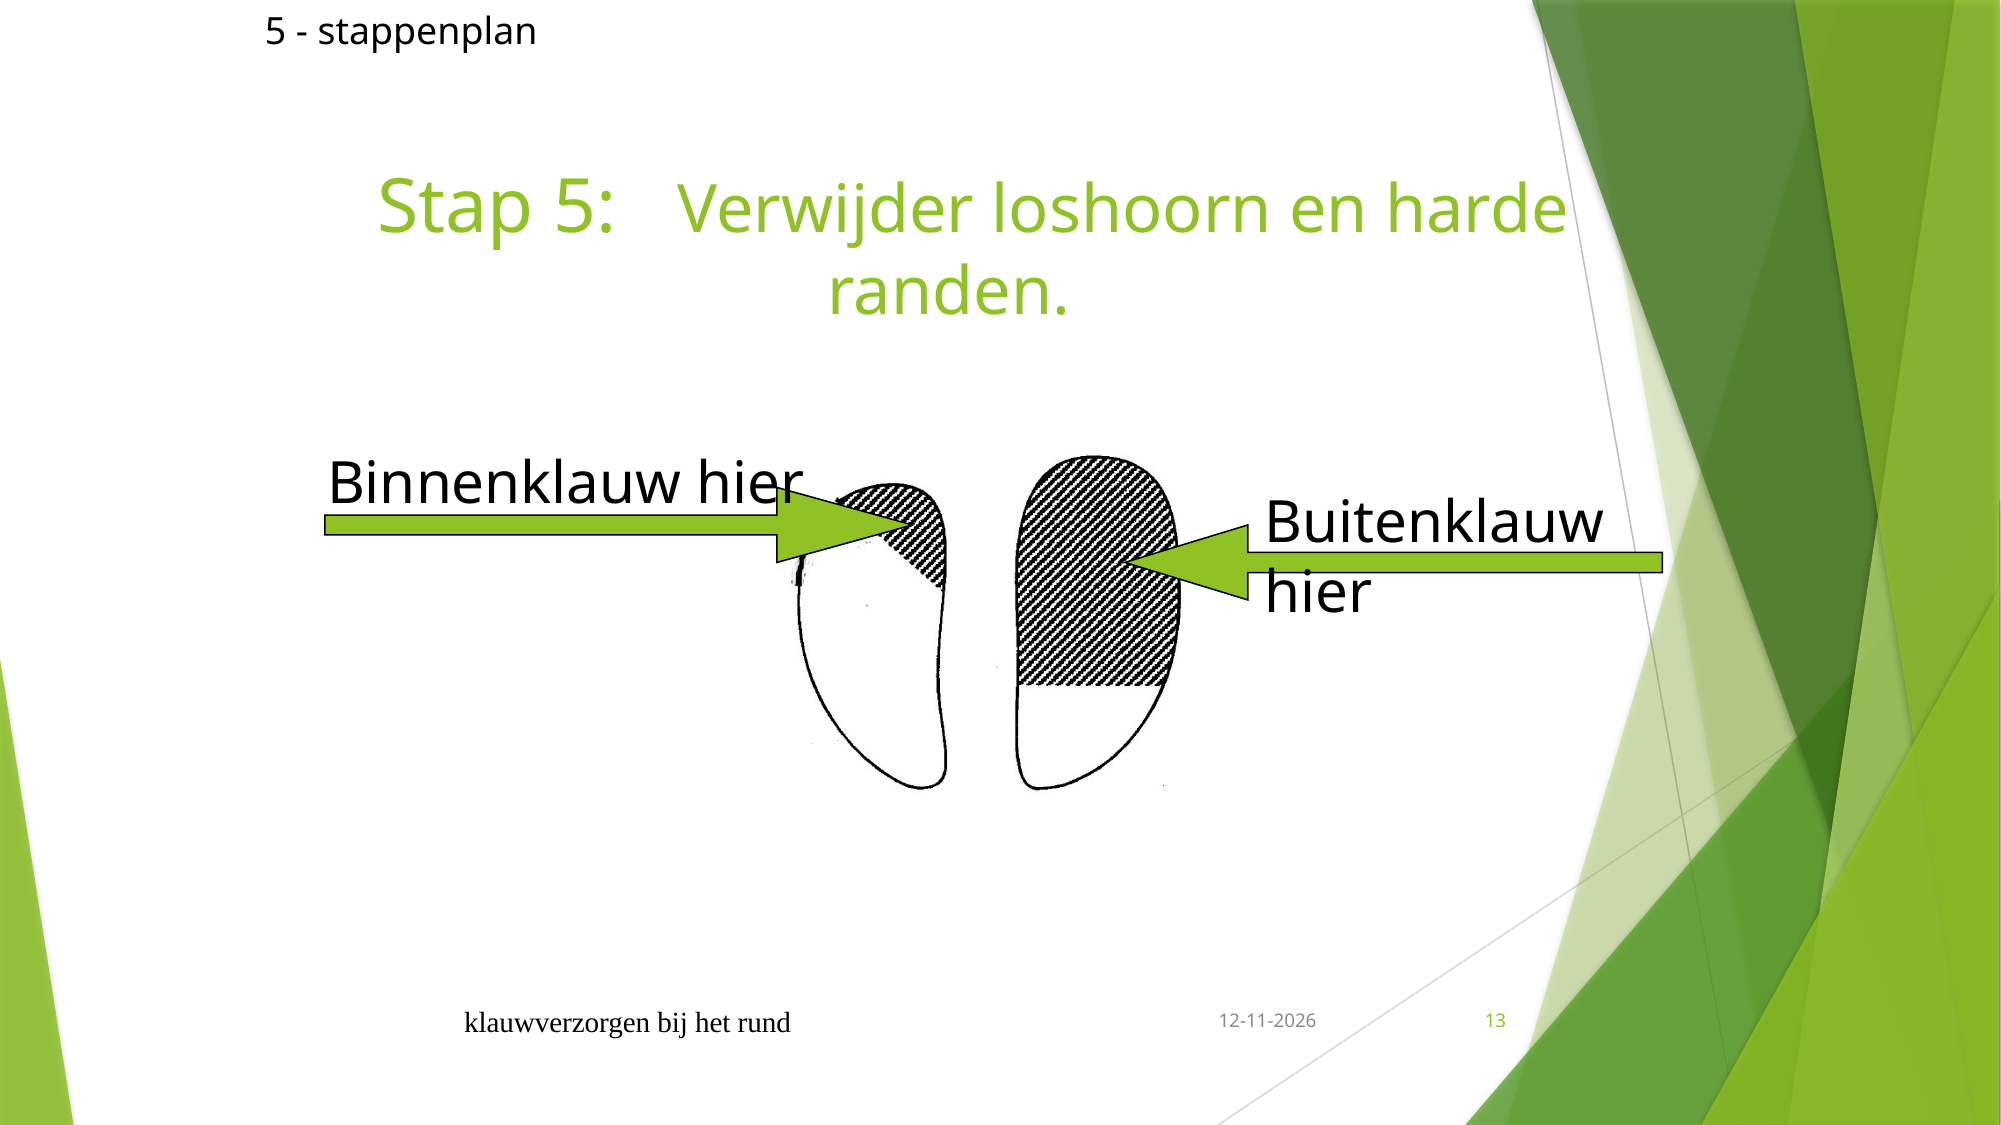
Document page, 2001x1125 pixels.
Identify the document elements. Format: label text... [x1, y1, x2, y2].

footer klauwverzorgen bij het rund [111, 991, 1145, 1051]
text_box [1124, 476, 1688, 635]
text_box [311, 436, 913, 563]
picture [774, 399, 1194, 808]
title Stap 5: Verwijder loshoorn en harde randen. [362, 149, 1638, 338]
slide_number 13 [1409, 991, 1522, 1051]
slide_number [1181, 991, 1332, 1051]
text_box 5 - stappenplan [249, 0, 875, 60]
